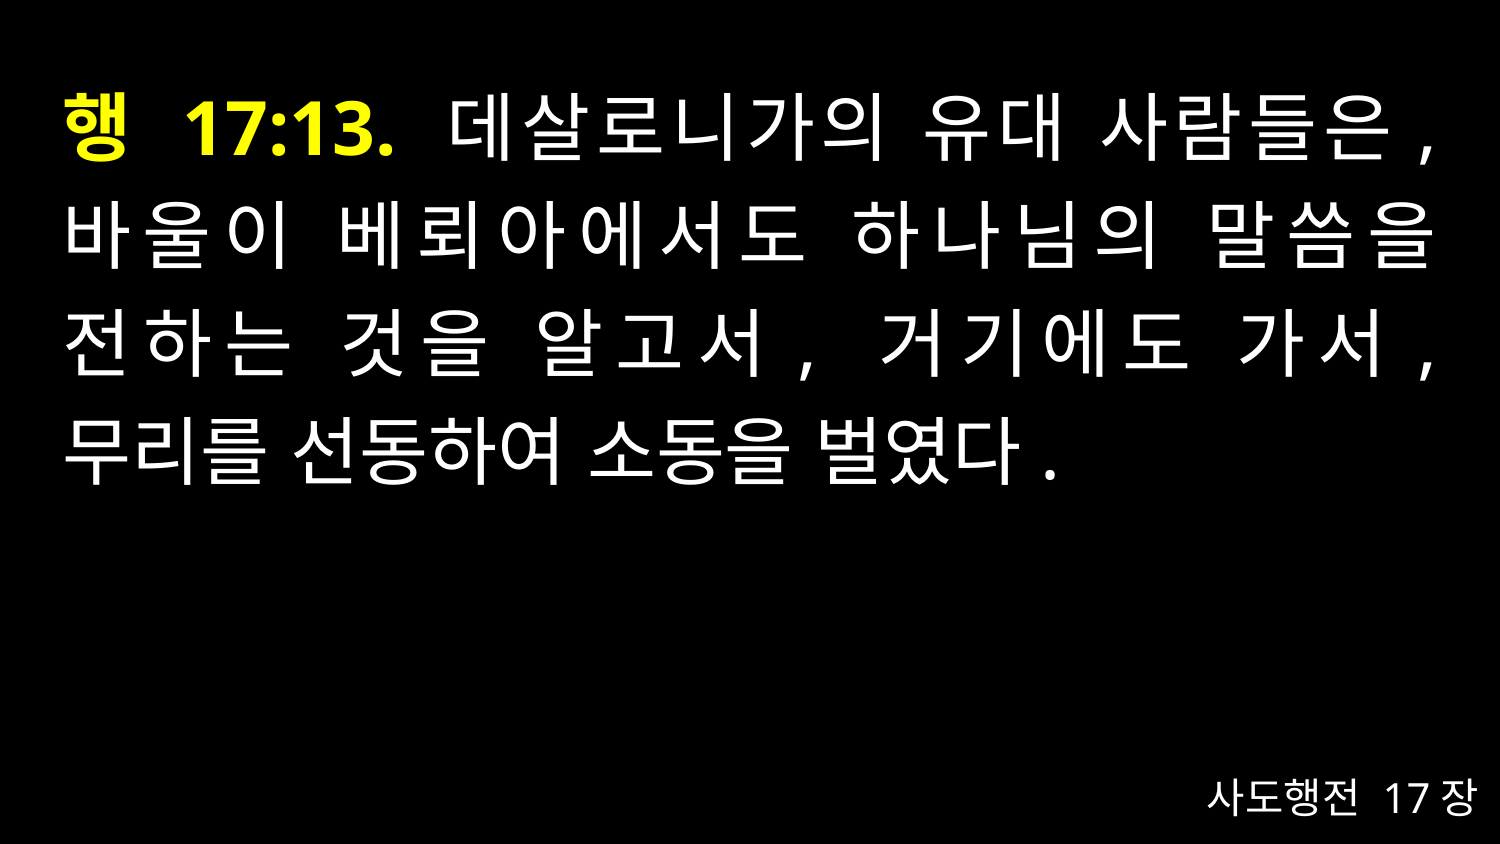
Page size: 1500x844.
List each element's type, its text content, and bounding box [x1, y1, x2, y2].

title 행 17:13. 데살로니가의 유대 사람들은, 바울이 베뢰아에서도 하나님의 말씀을 전하는 것을 알고서, 거기에도 가서, 무리를 선동하여 소동을 벌였다. [0, 0, 1500, 844]
subtitle 사도행전 17장 [916, 770, 1500, 844]
